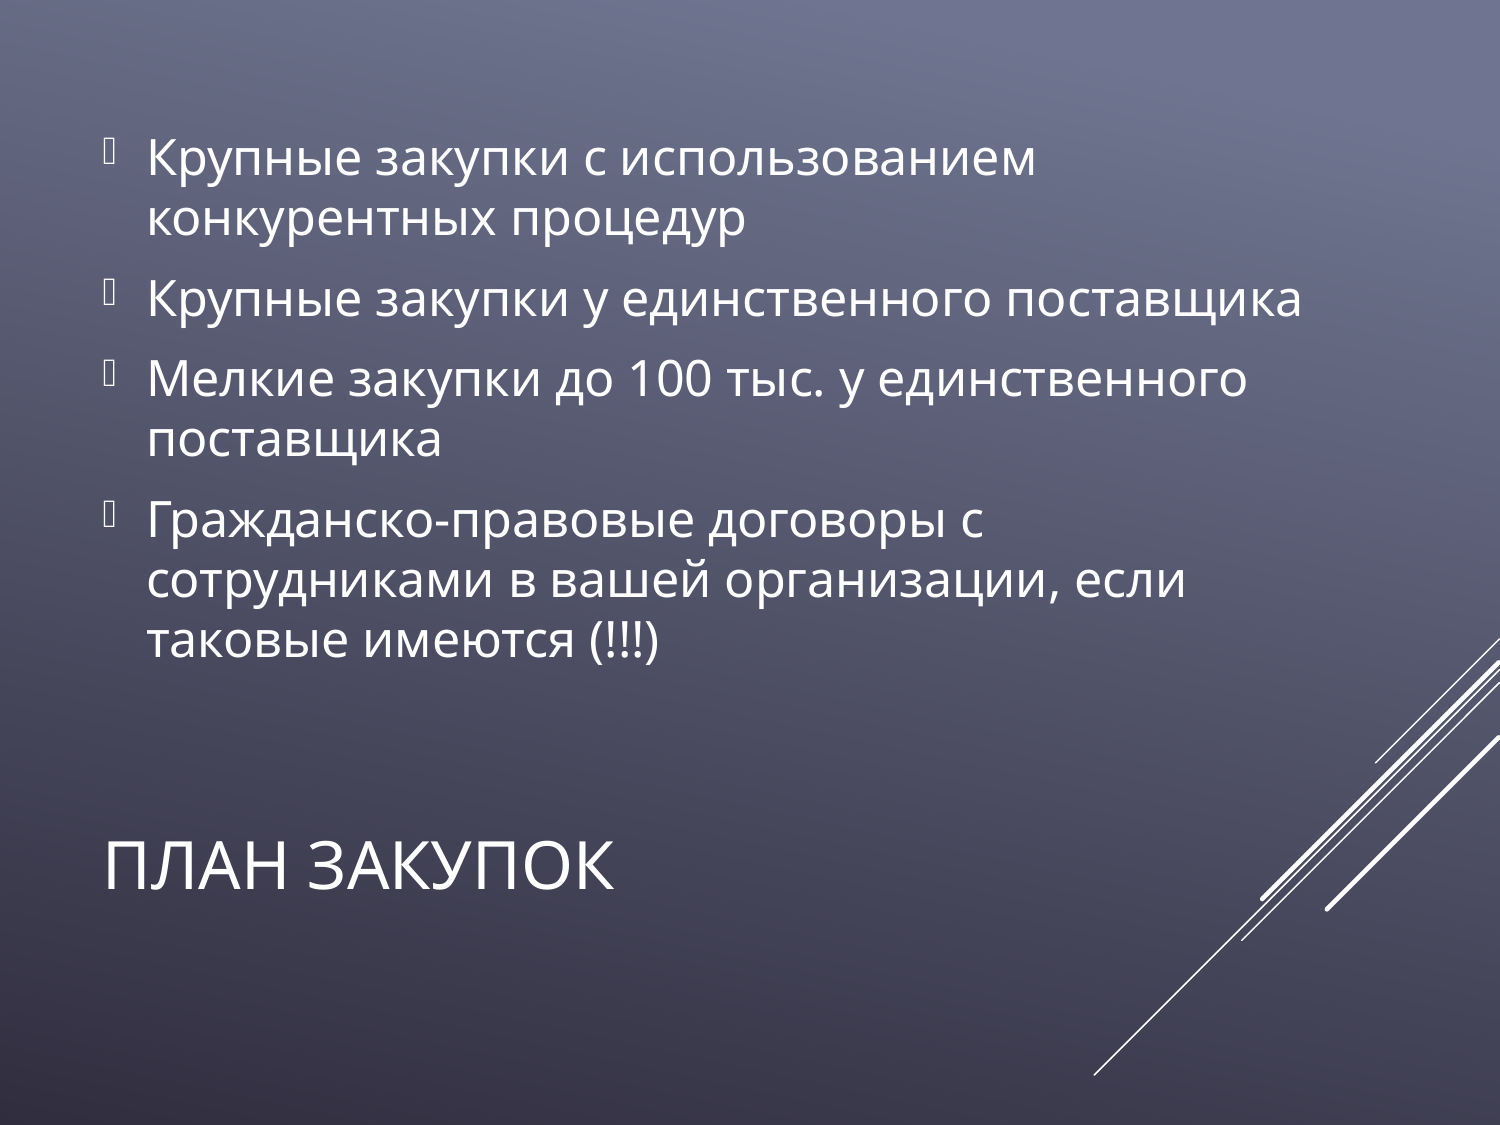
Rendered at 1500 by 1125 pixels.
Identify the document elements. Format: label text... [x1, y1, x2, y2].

list Крупные закупки с использованием конкурентных процедур Крупные закупки у единственного поставщика Мелкие закупки до 100 тыс. у единственного поставщика Гражданско-правовые договоры с сотрудниками в вашей организации, если таковые имеются (!!!) [87, 87, 1326, 706]
title План закупок [87, 737, 1163, 988]
